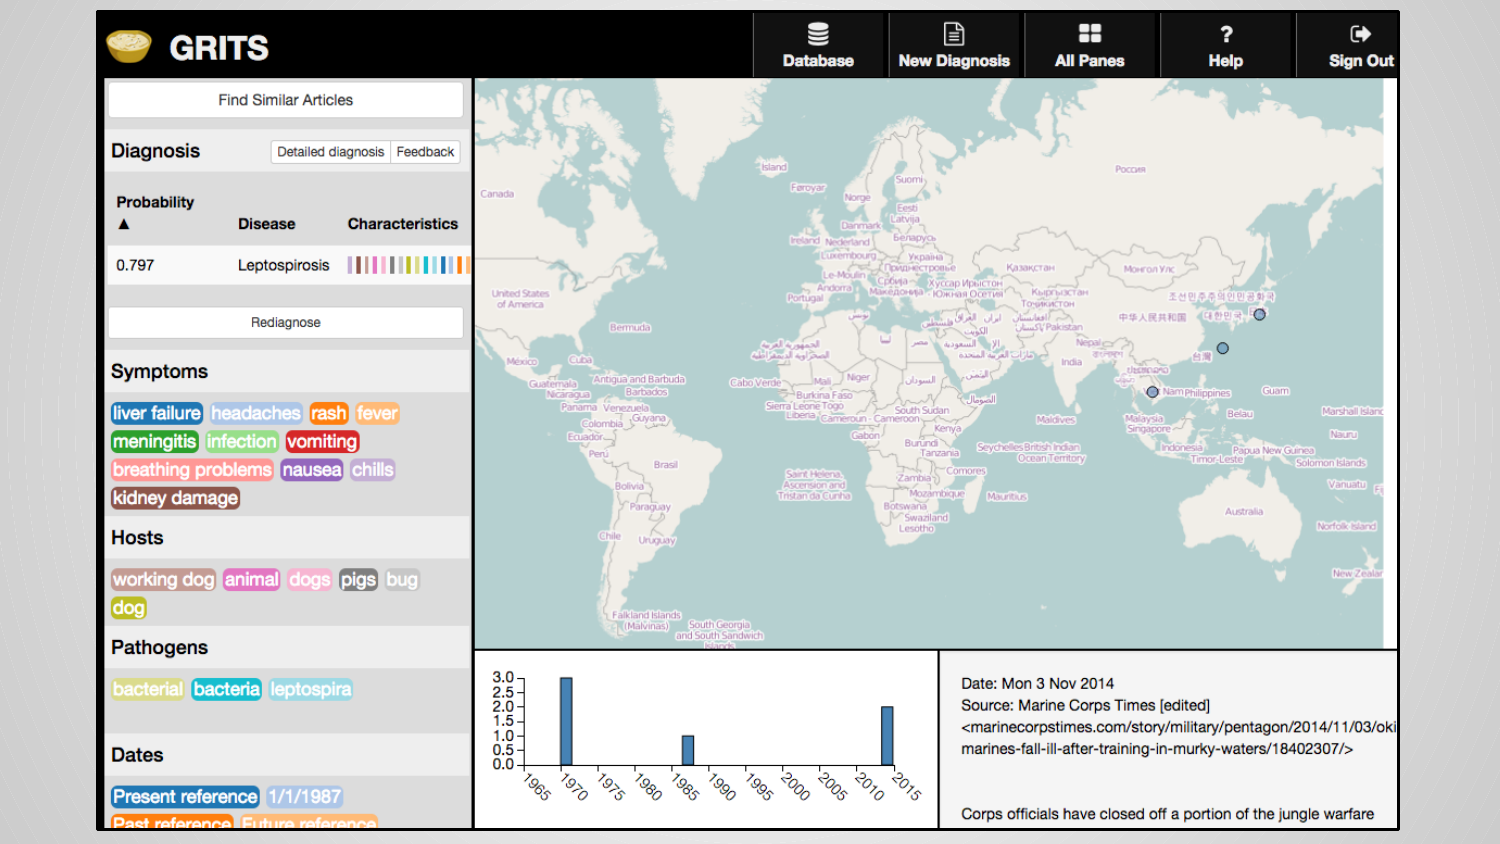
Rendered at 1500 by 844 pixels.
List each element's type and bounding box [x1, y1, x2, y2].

picture [98, 13, 1397, 829]
